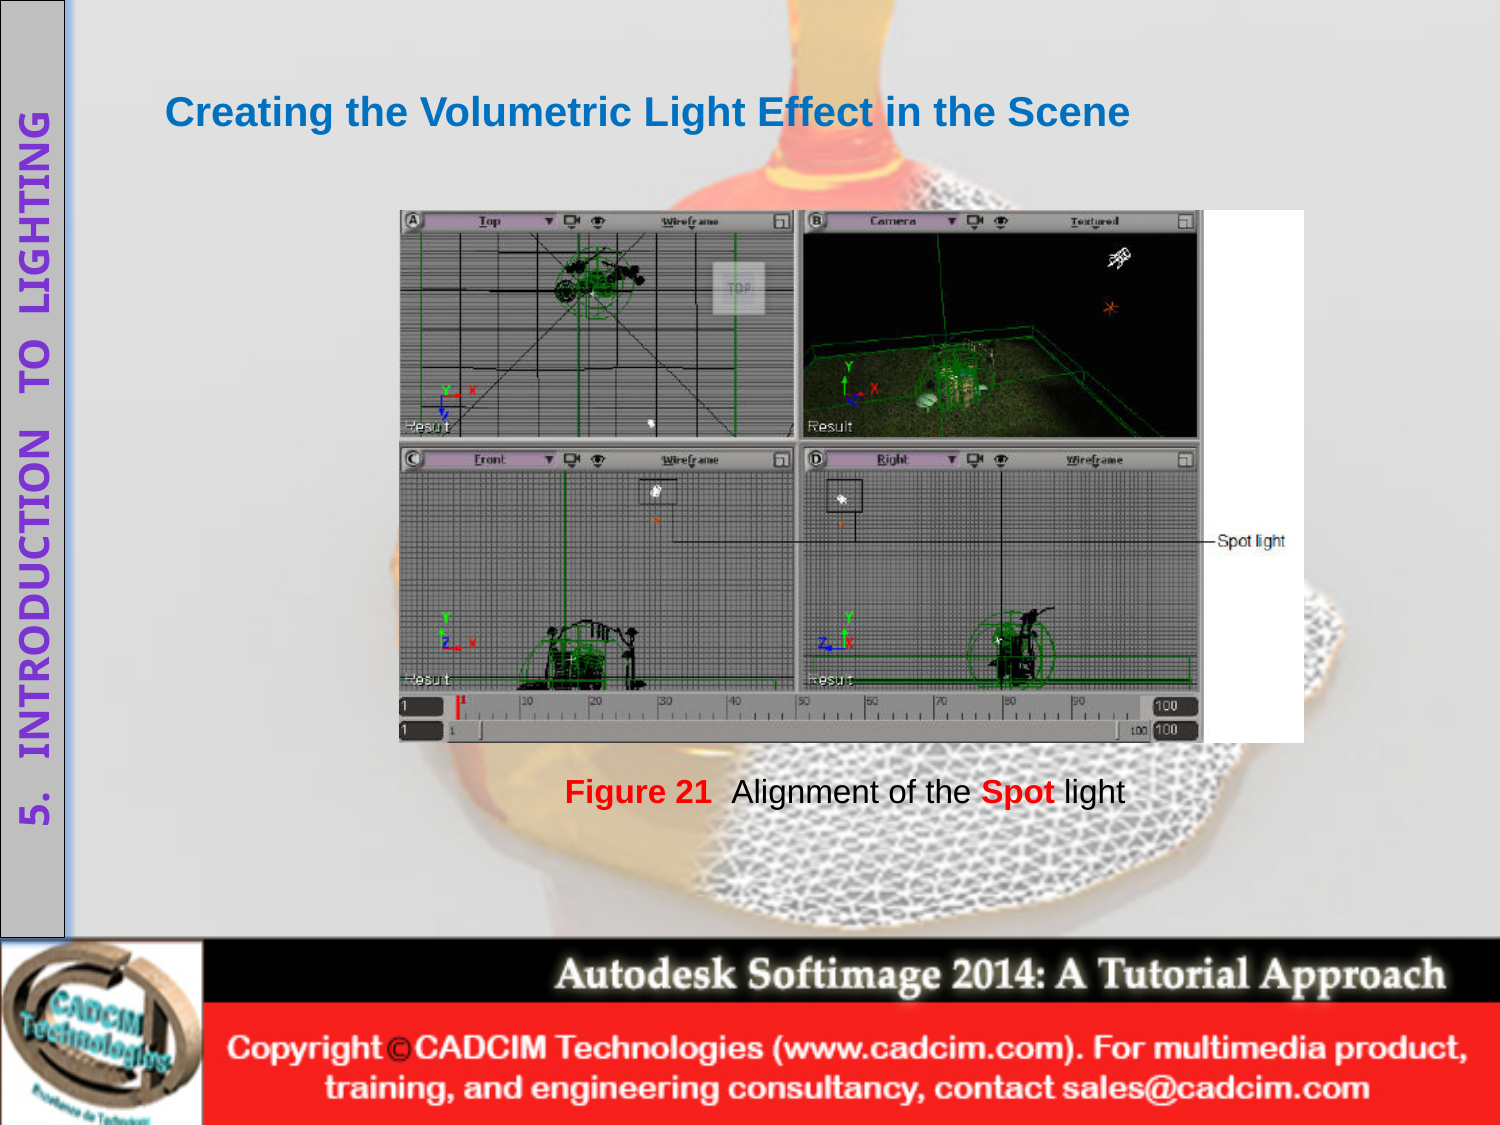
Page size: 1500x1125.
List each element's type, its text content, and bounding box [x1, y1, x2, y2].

text_box Creating the Volumetric Light Effect in the Scene [149, 76, 1263, 142]
text_box Figure 21 Alignment of the Spot light [474, 762, 1225, 818]
picture [0, 0, 1500, 1125]
